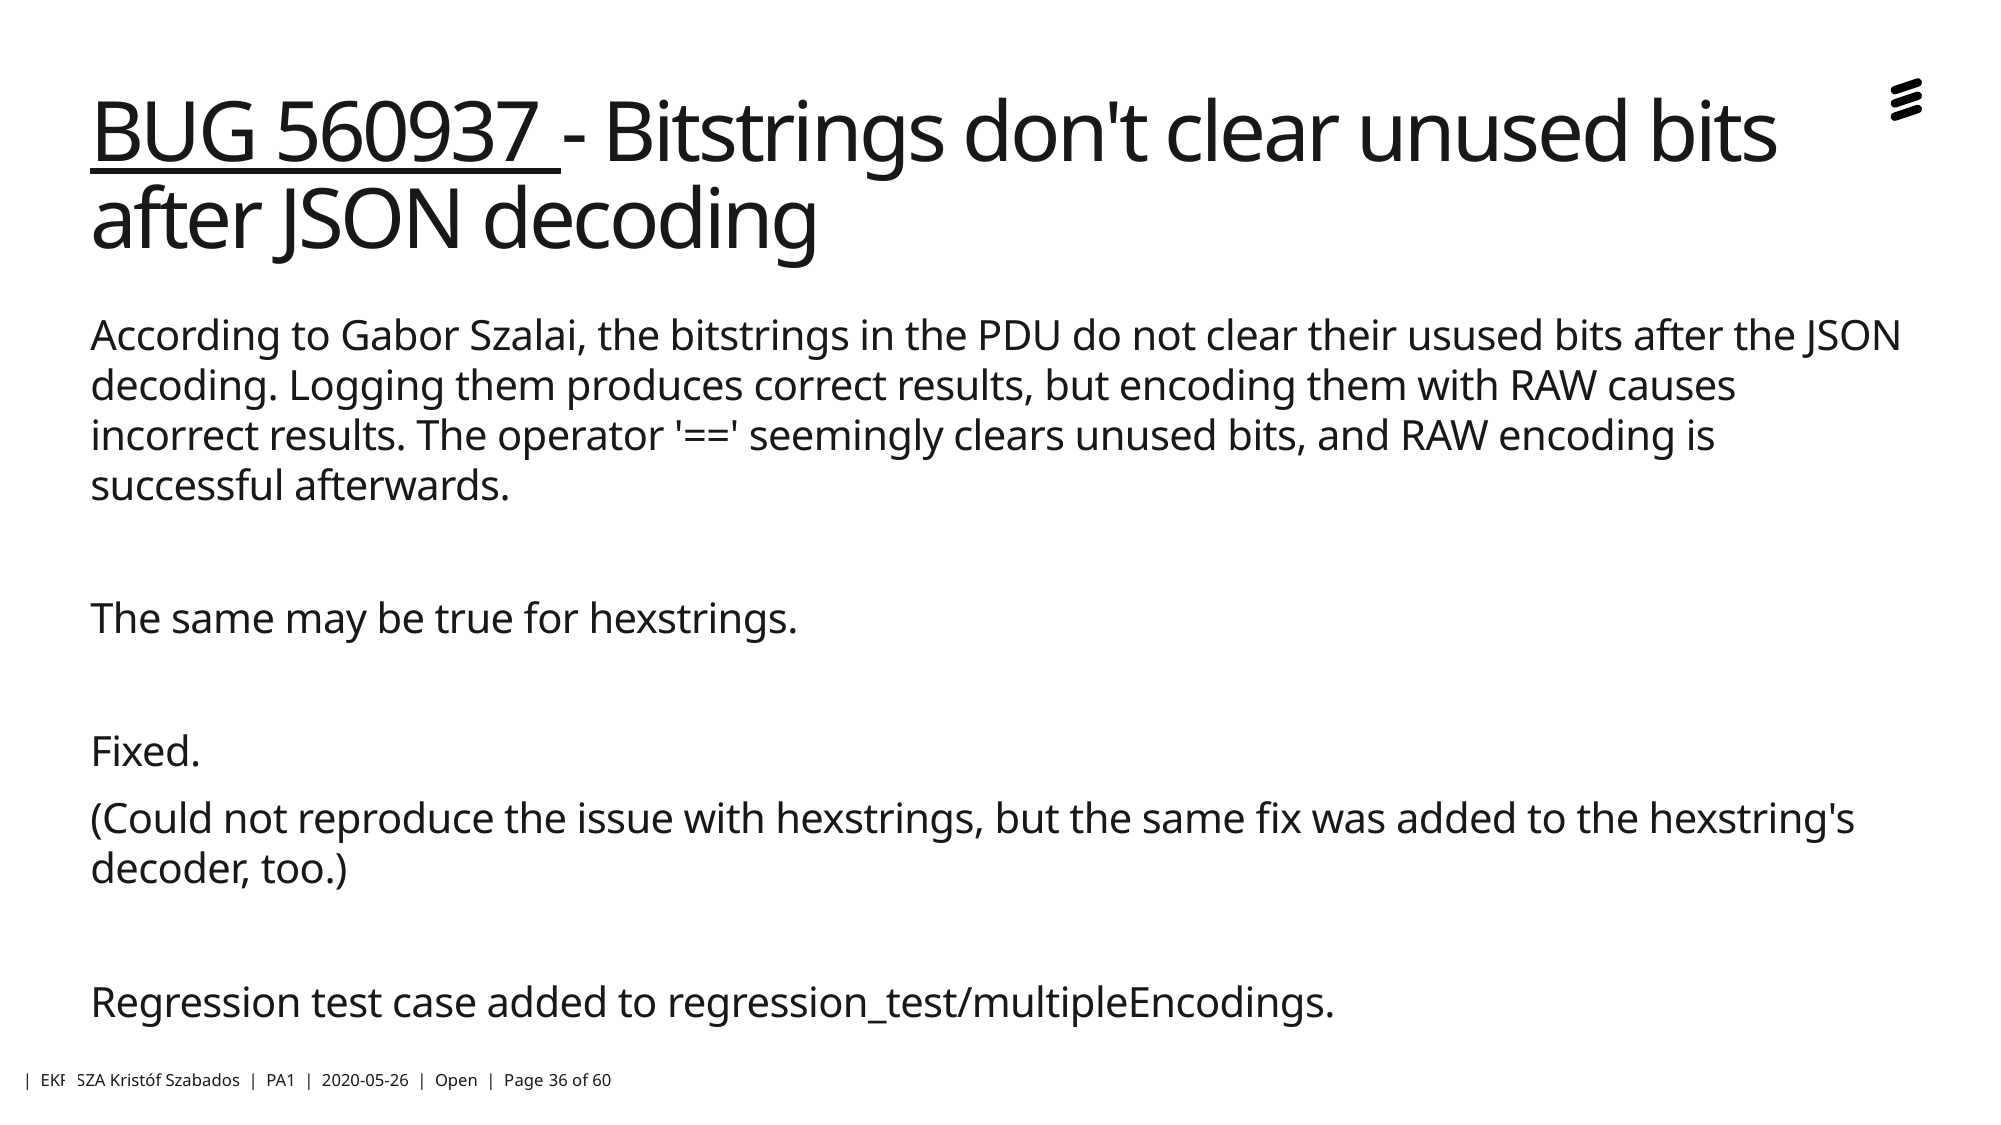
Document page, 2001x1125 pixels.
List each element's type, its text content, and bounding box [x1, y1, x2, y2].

list According to Gabor Szalai, the bitstrings in the PDU do not clear their usused bits after the JSON decoding. Logging them produces correct results, but encoding them with RAW causes incorrect results. The operator '==' seemingly clears unused bits, and RAW encoding is successful afterwards. The same may be true for hexstrings. Fixed. (Could not reproduce the issue with hexstrings, but the same fix was added to the hexstring's decoder, too.) Regression test case added to regression_test/multipleEncodings. [78, 302, 1922, 1024]
title BUG 560937 - Bitstrings don't clear unused bits after JSON decoding [78, 77, 1805, 256]
